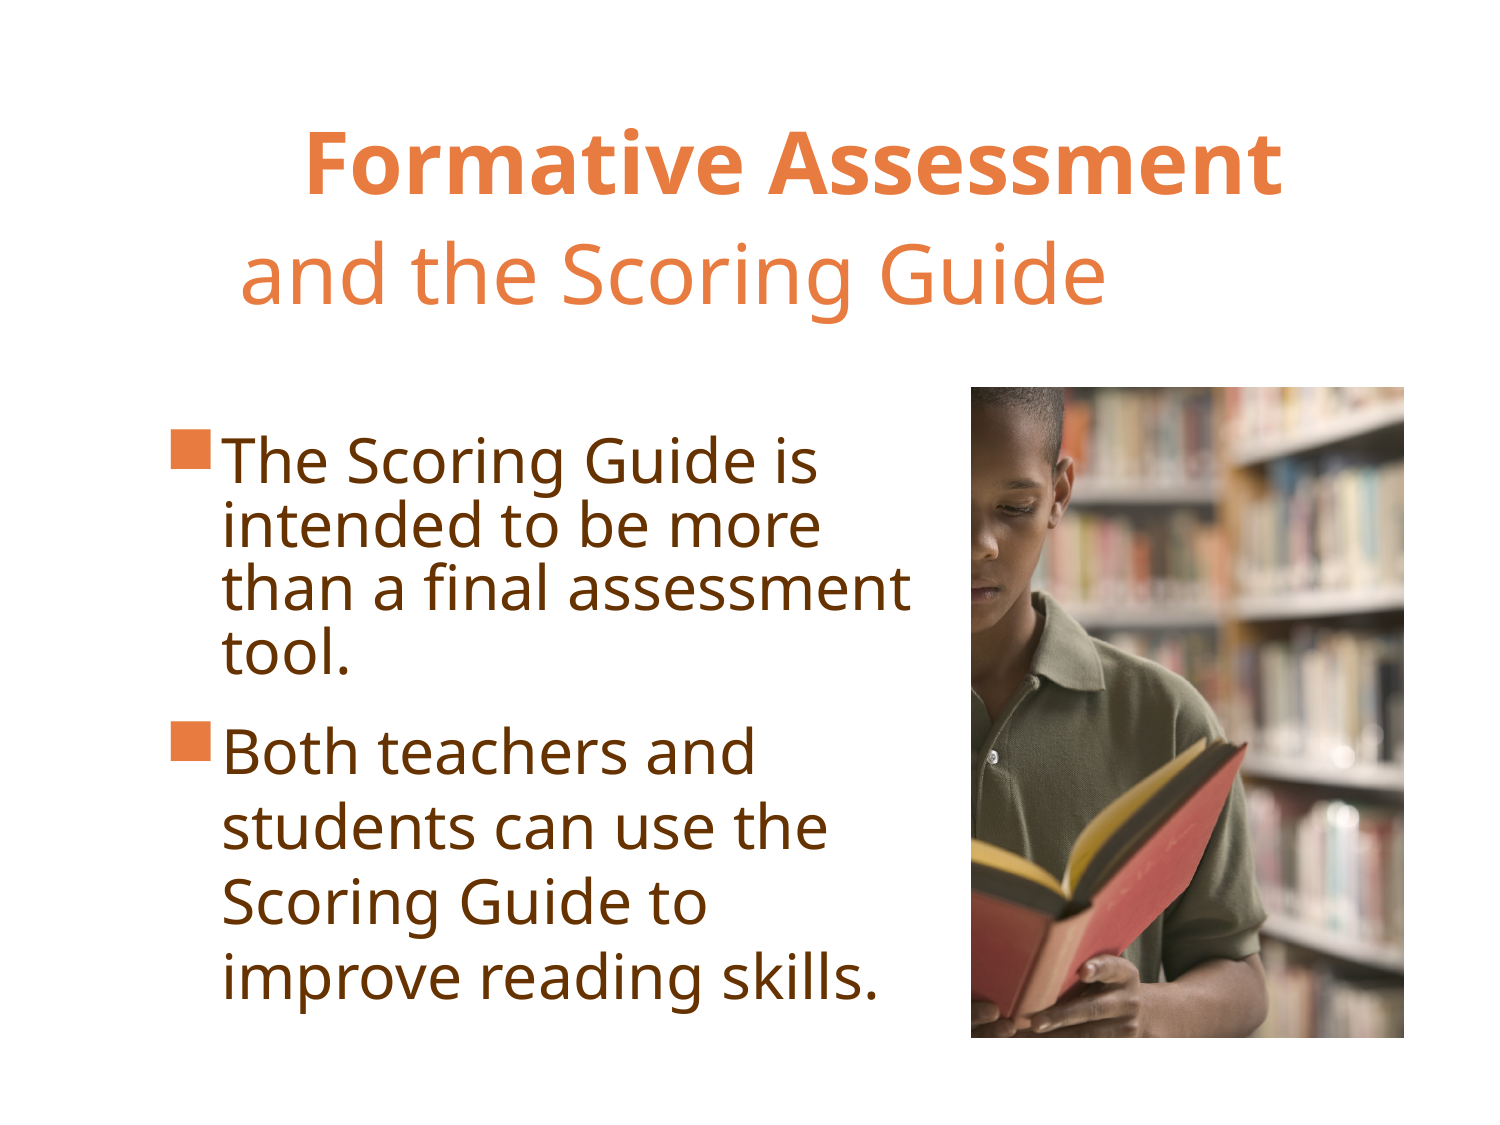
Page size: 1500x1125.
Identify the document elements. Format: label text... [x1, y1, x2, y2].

text_box and the Scoring Guide [224, 224, 1366, 430]
picture [970, 387, 1404, 1038]
title Formative Assessment [212, 99, 1375, 220]
list The Scoring Guide is intended to be more than a final assessment tool. Both teachers and students can use the Scoring Guide to improve reading skills. [150, 425, 965, 1005]
